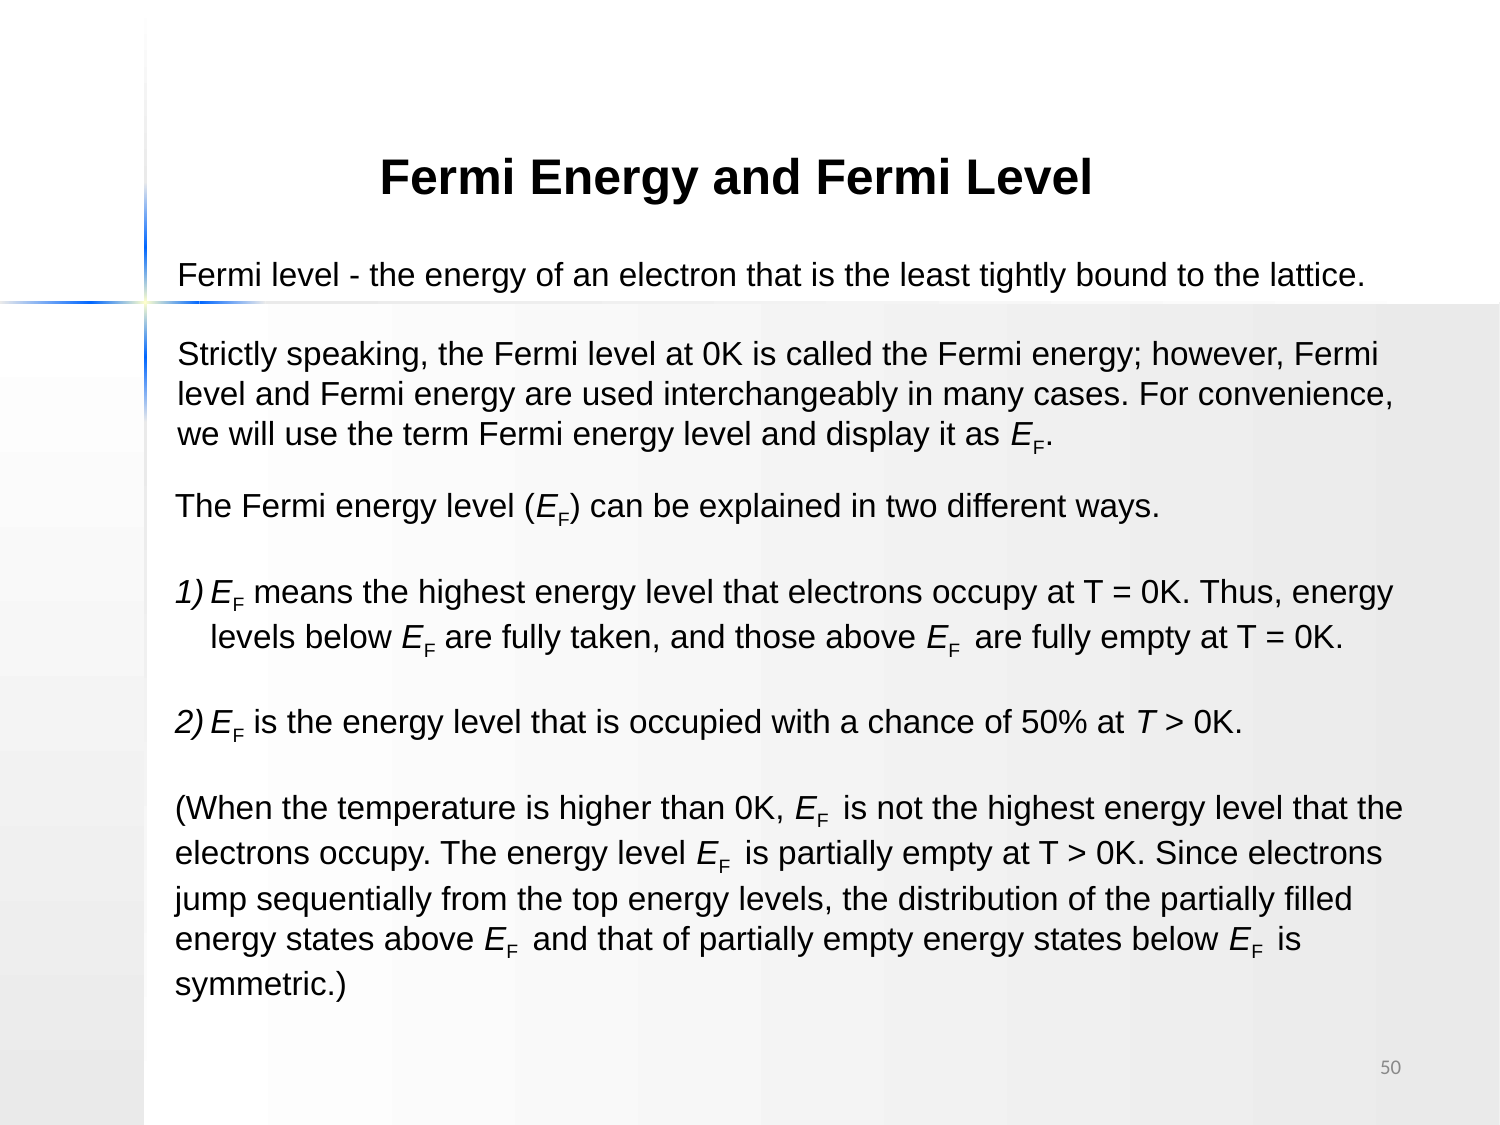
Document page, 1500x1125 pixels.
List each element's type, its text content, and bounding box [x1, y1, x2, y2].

text_box Fermi Energy and Fermi Level [364, 137, 1109, 213]
text_box The Fermi energy level (EF) can be explained in two different ways. EF means the highest energy level that electrons occupy at T = 0K. Thus, energy levels below EF are fully taken, and those above EF are fully empty at T = 0K. EF is the energy level that is occupied with a chance of 50% at T > 0K. (When the temperature is higher than 0K, EF is not the highest energy level that the electrons occupy. The energy level EF is partially empty at T > 0K. Since electrons jump sequentially from the top energy levels, the distribution of the partially filled energy states above EF and that of partially empty energy states below EF is symmetric.) [160, 477, 1451, 1010]
text_box Fermi level - the energy of an electron that is the least tightly bound to the lattice. Strictly speaking, the Fermi level at 0K is called the Fermi energy; however, Fermi level and Fermi energy are used interchangeably in many cases. For convenience, we will use the term Fermi energy level and display it as EF. [162, 245, 1450, 466]
